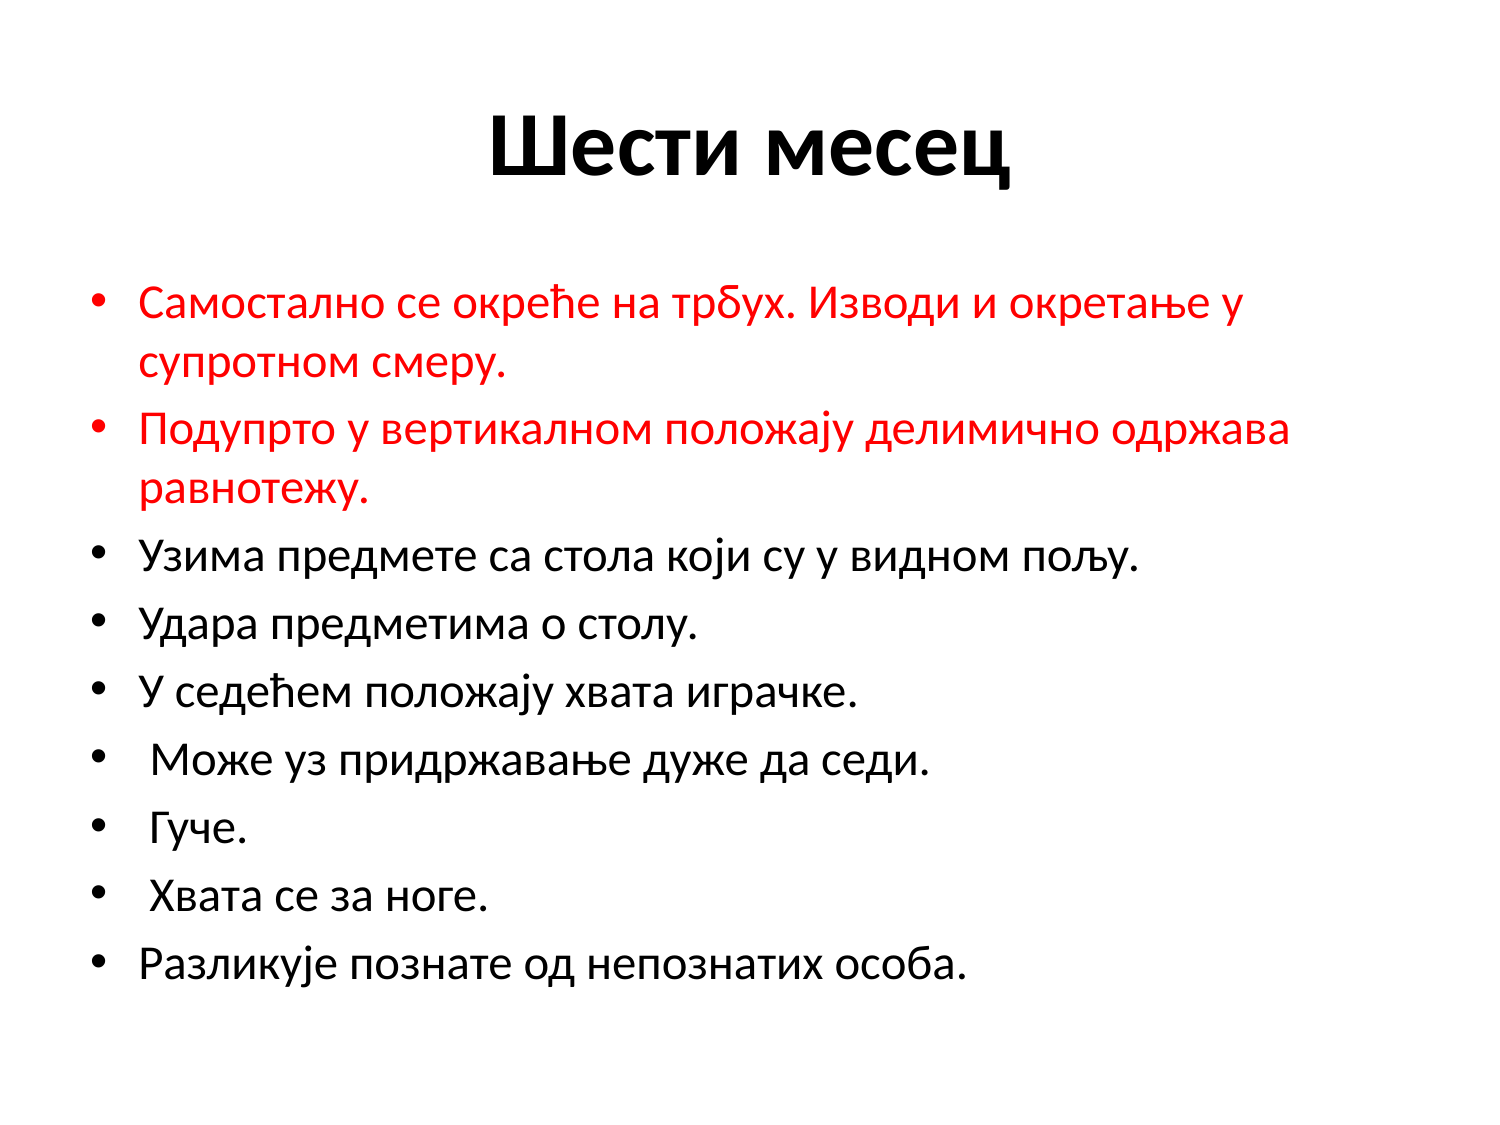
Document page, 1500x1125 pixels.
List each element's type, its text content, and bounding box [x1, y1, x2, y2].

title Шести месец [75, 45, 1425, 233]
list Самостално се окреће на трбух. Изводи и окретање у супротном смеру. Подупрто у вертикалном положају делимично одржава равнотежу. Узима предмете са стола који су у видном пољу. Удара предметима о столу. У седећем положају хвата играчке. Може уз придржавање дуже да седи. Гуче. Хвата се за ноге. Разликује познате од непознатих особа. [75, 262, 1425, 1005]
